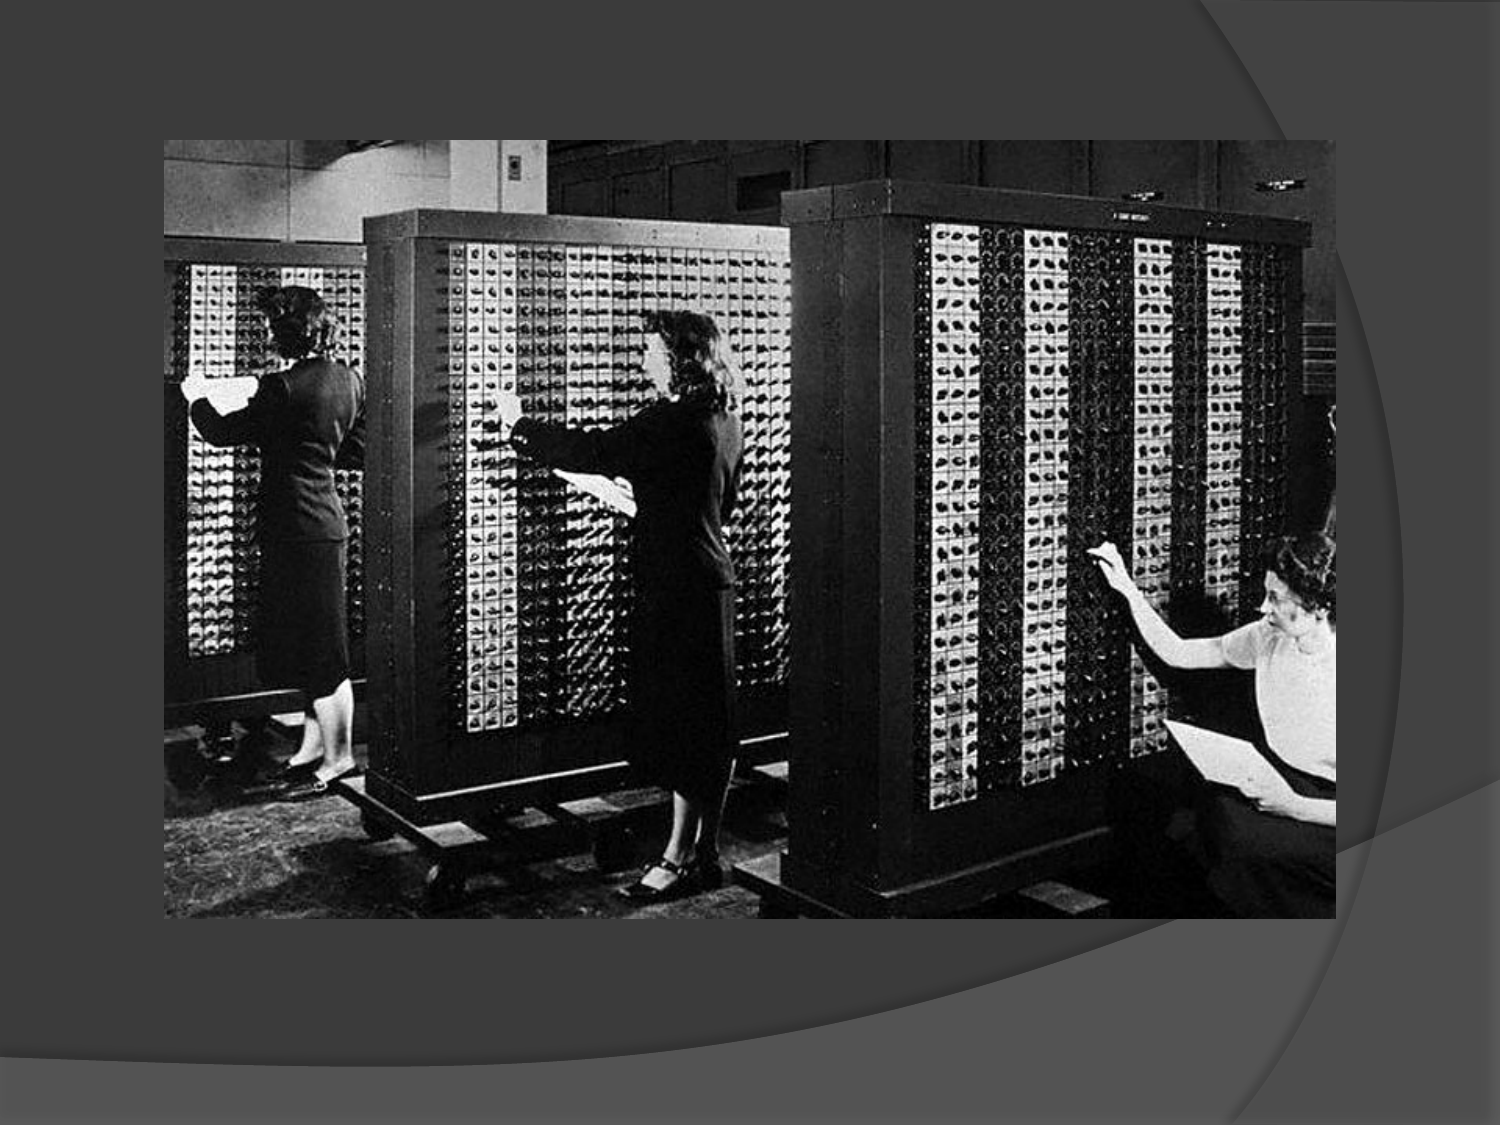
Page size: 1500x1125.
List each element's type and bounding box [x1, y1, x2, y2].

picture [163, 140, 1337, 919]
